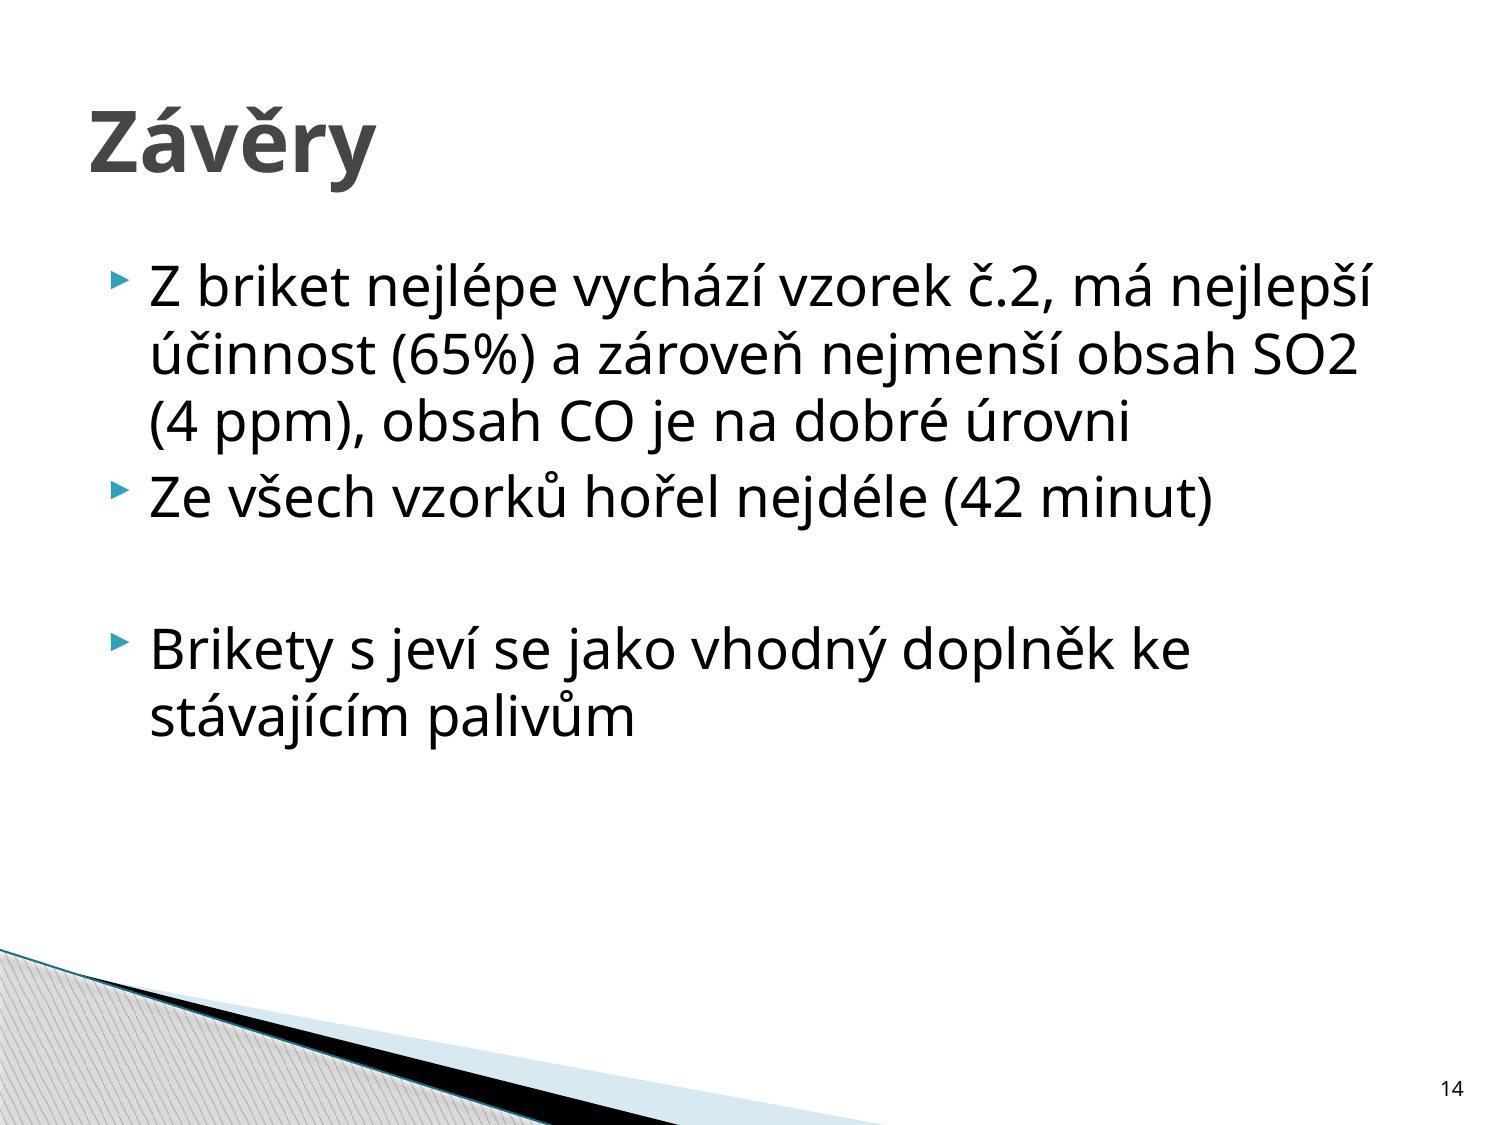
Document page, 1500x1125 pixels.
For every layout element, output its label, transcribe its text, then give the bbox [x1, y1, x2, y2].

slide_number 14 [1418, 1051, 1479, 1112]
title Závěry [75, 45, 1425, 233]
list Z briket nejlépe vychází vzorek č.2, má nejlepší účinnost (65%) a zároveň nejmenší obsah SO2 (4 ppm), obsah CO je na dobré úrovni Ze všech vzorků hořel nejdéle (42 minut) Brikety s jeví se jako vhodný doplněk ke stávajícím palivům [75, 243, 1425, 846]
